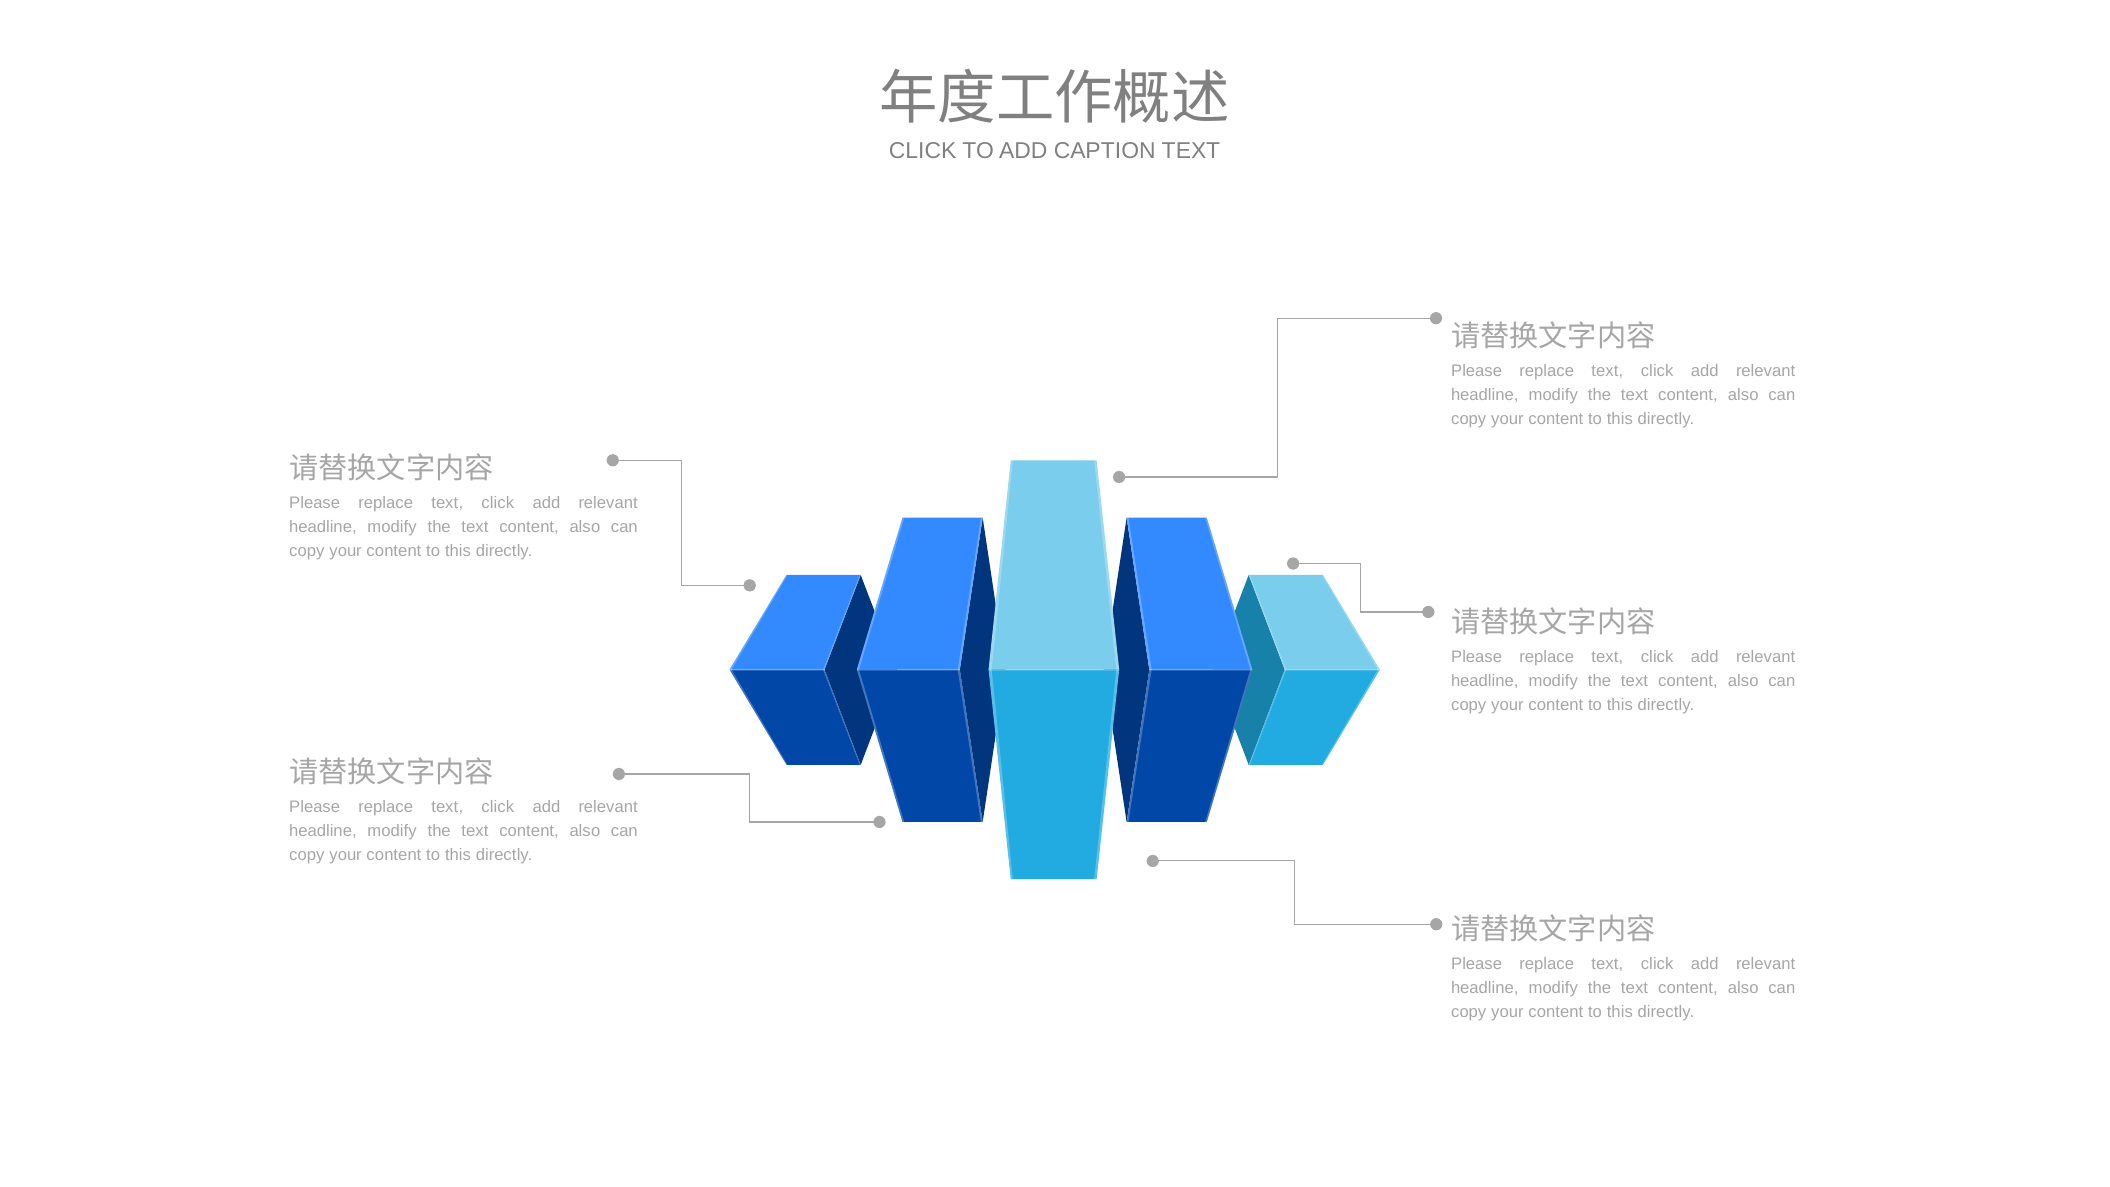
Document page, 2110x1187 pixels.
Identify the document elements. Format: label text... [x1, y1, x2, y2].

text_box 请替换文字内容 [1436, 302, 1682, 360]
text_box Please replace text, click add relevant headline, modify the text content, also can copy your content to this directly. [1437, 348, 1811, 436]
text_box Please replace text, click add relevant headline, modify the text content, also can copy your content to this directly. [274, 785, 654, 872]
text_box 请替换文字内容 [1436, 895, 1682, 953]
text_box 请替换文字内容 [274, 739, 523, 796]
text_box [1152, 860, 1437, 923]
text_box Please replace text, click add relevant headline, modify the text content, also can copy your content to this directly. [1436, 941, 1811, 1029]
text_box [1293, 563, 1429, 613]
text_box 请替换文字内容 [274, 434, 523, 492]
text_box 年度工作概述 [865, 60, 1245, 131]
text_box 请替换文字内容 [1436, 588, 1682, 646]
text_box Please replace text, click add relevant headline, modify the text content, also can copy your content to this directly. [1436, 634, 1811, 722]
text_box Please replace text, click add relevant headline, modify the text content, also can copy your content to this directly. [274, 480, 612, 567]
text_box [612, 460, 750, 586]
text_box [729, 460, 1380, 880]
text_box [1119, 318, 1437, 477]
text_box CLICK TO ADD CAPTION TEXT [865, 135, 1245, 163]
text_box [618, 774, 880, 823]
